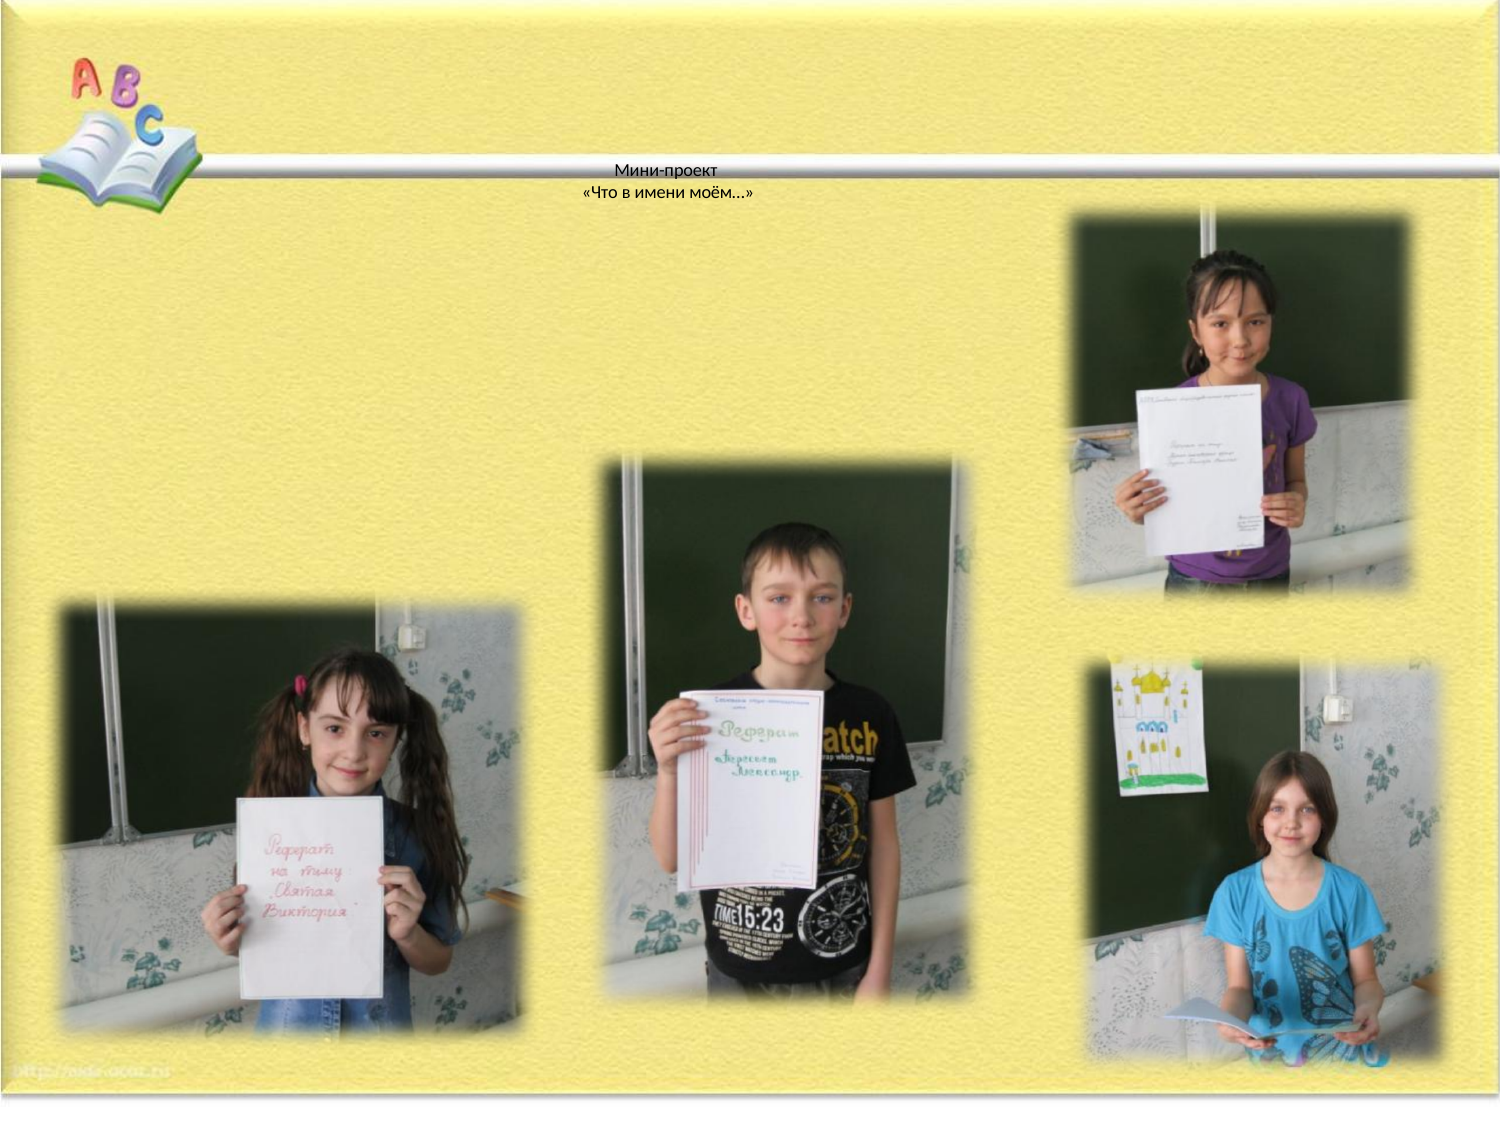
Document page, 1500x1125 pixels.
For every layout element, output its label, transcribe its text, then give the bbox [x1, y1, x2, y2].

picture [0, 0, 1500, 1125]
title Мини-проект «Что в имени моём…» [0, 149, 1425, 233]
